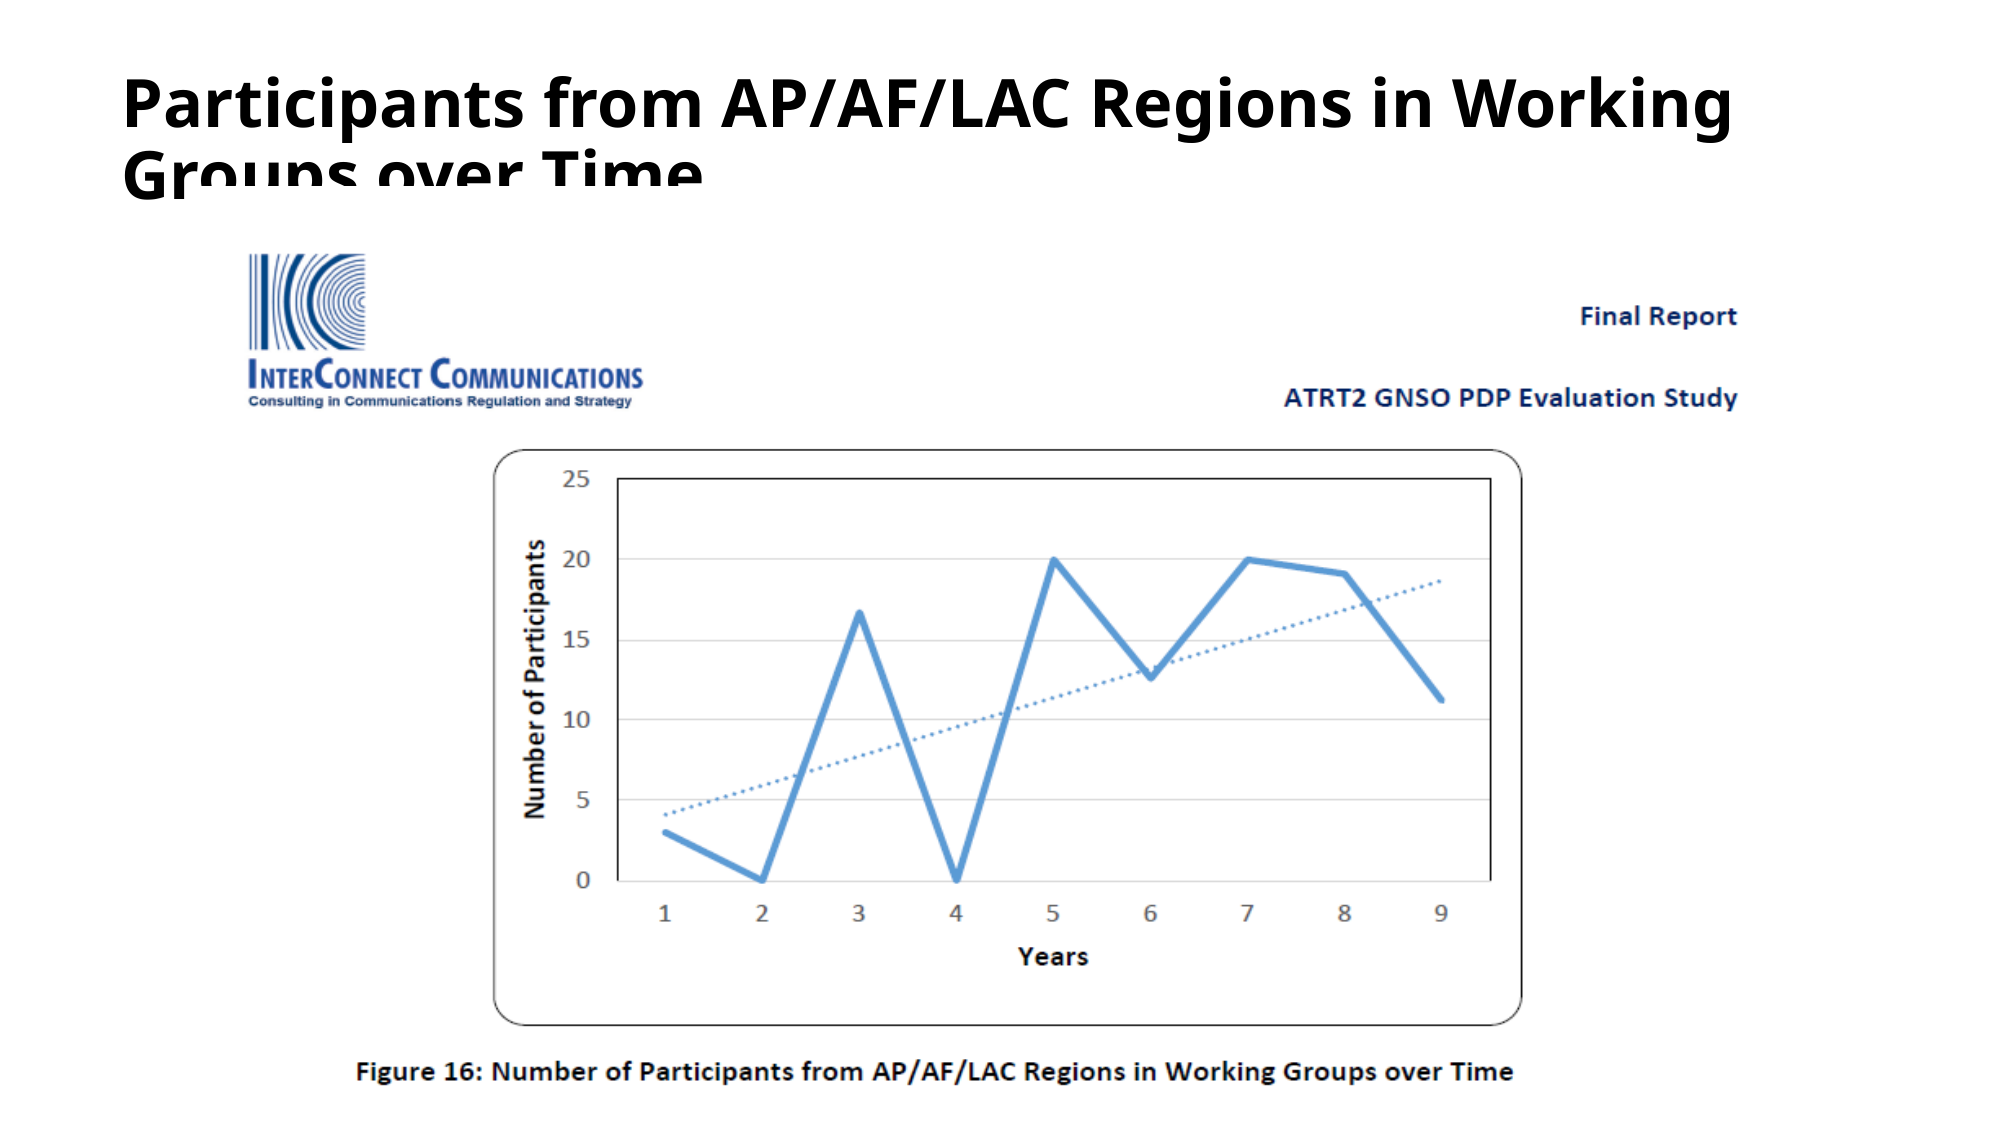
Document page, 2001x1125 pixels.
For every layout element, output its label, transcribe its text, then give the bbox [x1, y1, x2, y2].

title Participants from AP/AF/LAC Regions in Working Groups over Time [106, 33, 1940, 251]
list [198, 186, 1774, 1108]
